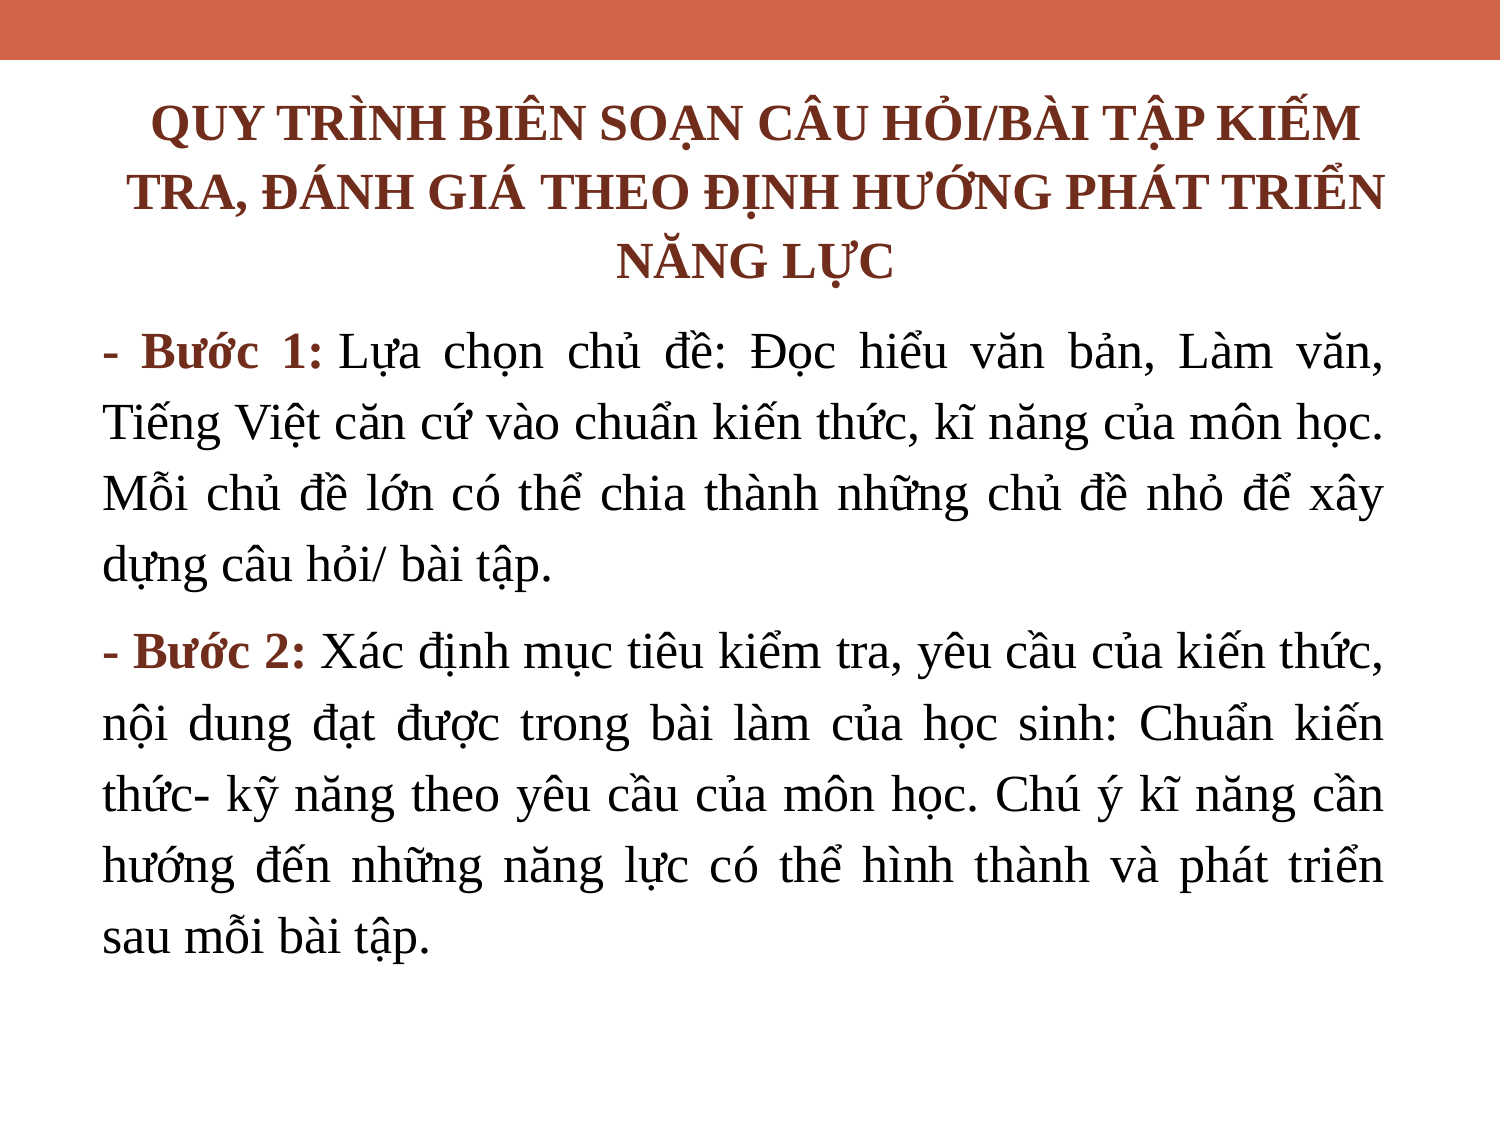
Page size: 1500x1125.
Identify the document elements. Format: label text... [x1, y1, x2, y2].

text_box - Bước 1: Lựa chọn chủ đề: Đọc hiểu văn bản, Làm văn, Tiếng Việt căn cứ vào chuẩn kiến thức, kĩ năng của môn học. Mỗi chủ đề lớn có thể chia thành những chủ đề nhỏ để xây dựng câu hỏi/ bài tập. - Bước 2: Xác định mục tiêu kiểm tra, yêu cầu của kiến thức, nội dung đạt được trong bài làm của học sinh: Chuẩn kiến thức- kỹ năng theo yêu cầu của môn học. Chú ý kĩ năng cần hướng đến những năng lực có thể hình thành và phát triển sau mỗi bài tập. [87, 299, 1400, 972]
text_box QUY TRÌNH BIÊN SOẠN CÂU HỎI/BÀI TẬP KIẾM TRA, ĐÁNH GIÁ THEO ĐỊNH HƯỚNG PHÁT TRIỂN NĂNG LỰC [87, 75, 1425, 296]
